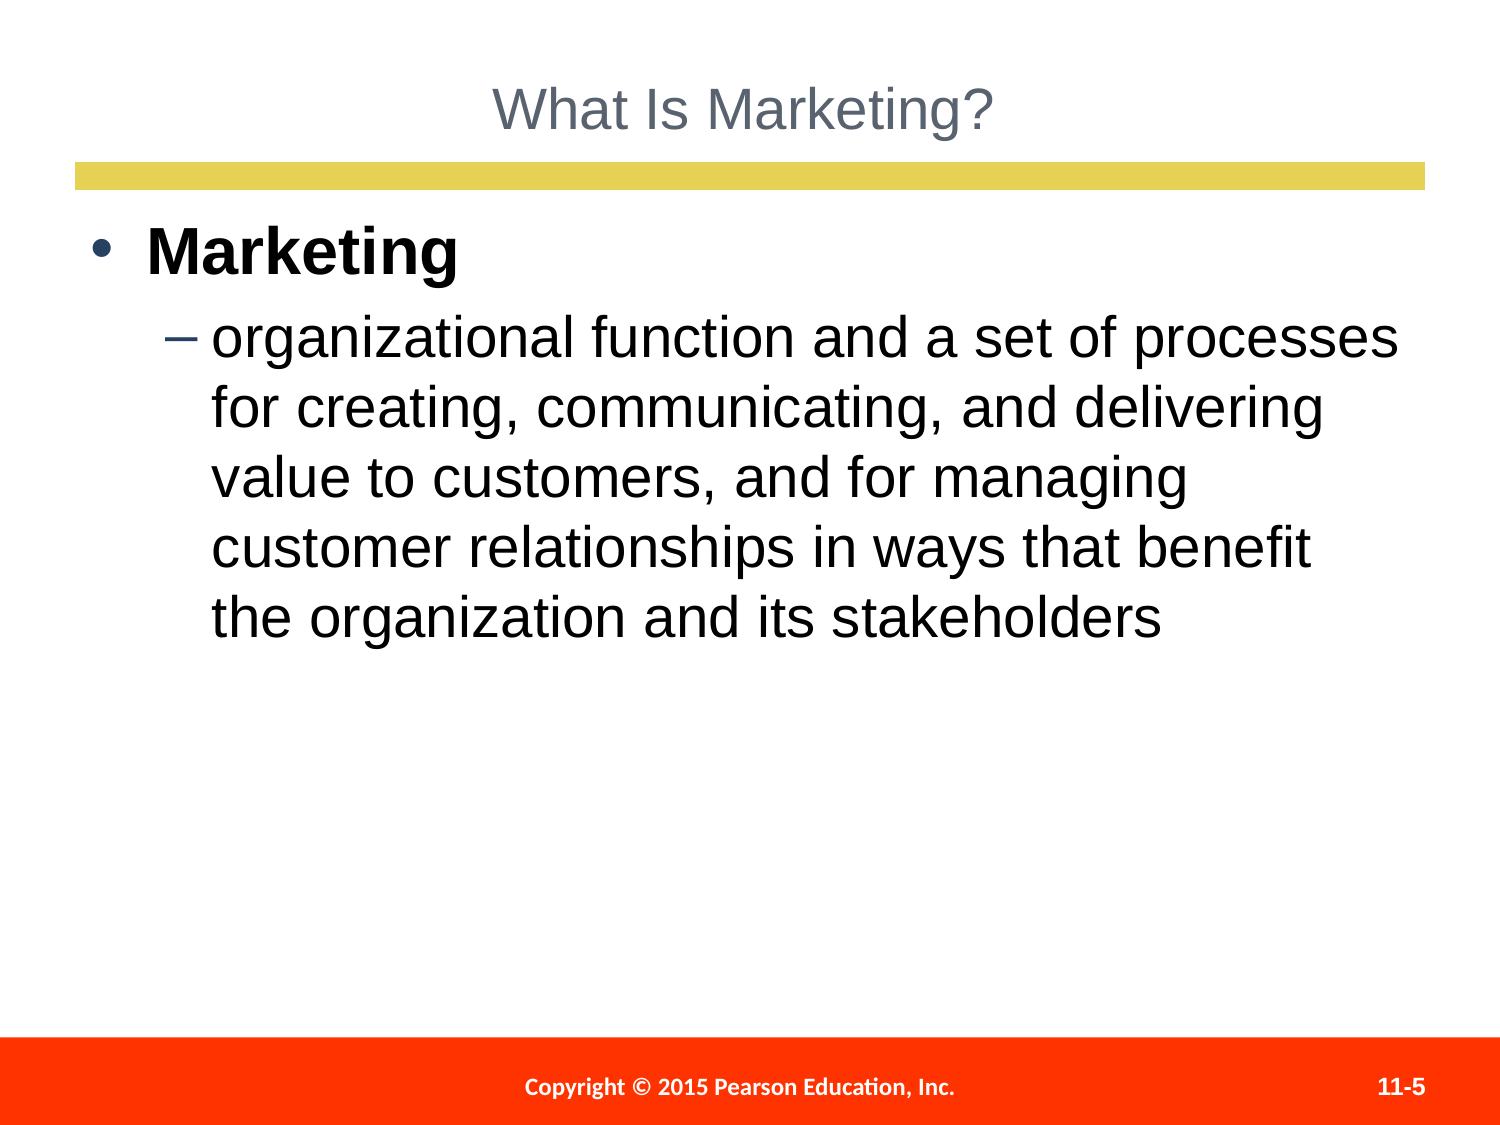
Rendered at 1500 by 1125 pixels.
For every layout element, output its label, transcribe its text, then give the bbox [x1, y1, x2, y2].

title What Is Marketing? [49, 12, 1438, 201]
list Marketing organizational function and a set of processes for creating, communicating, and delivering value to customers, and for managing customer relationships in ways that benefit the organization and its stakeholders [74, 199, 1426, 1006]
